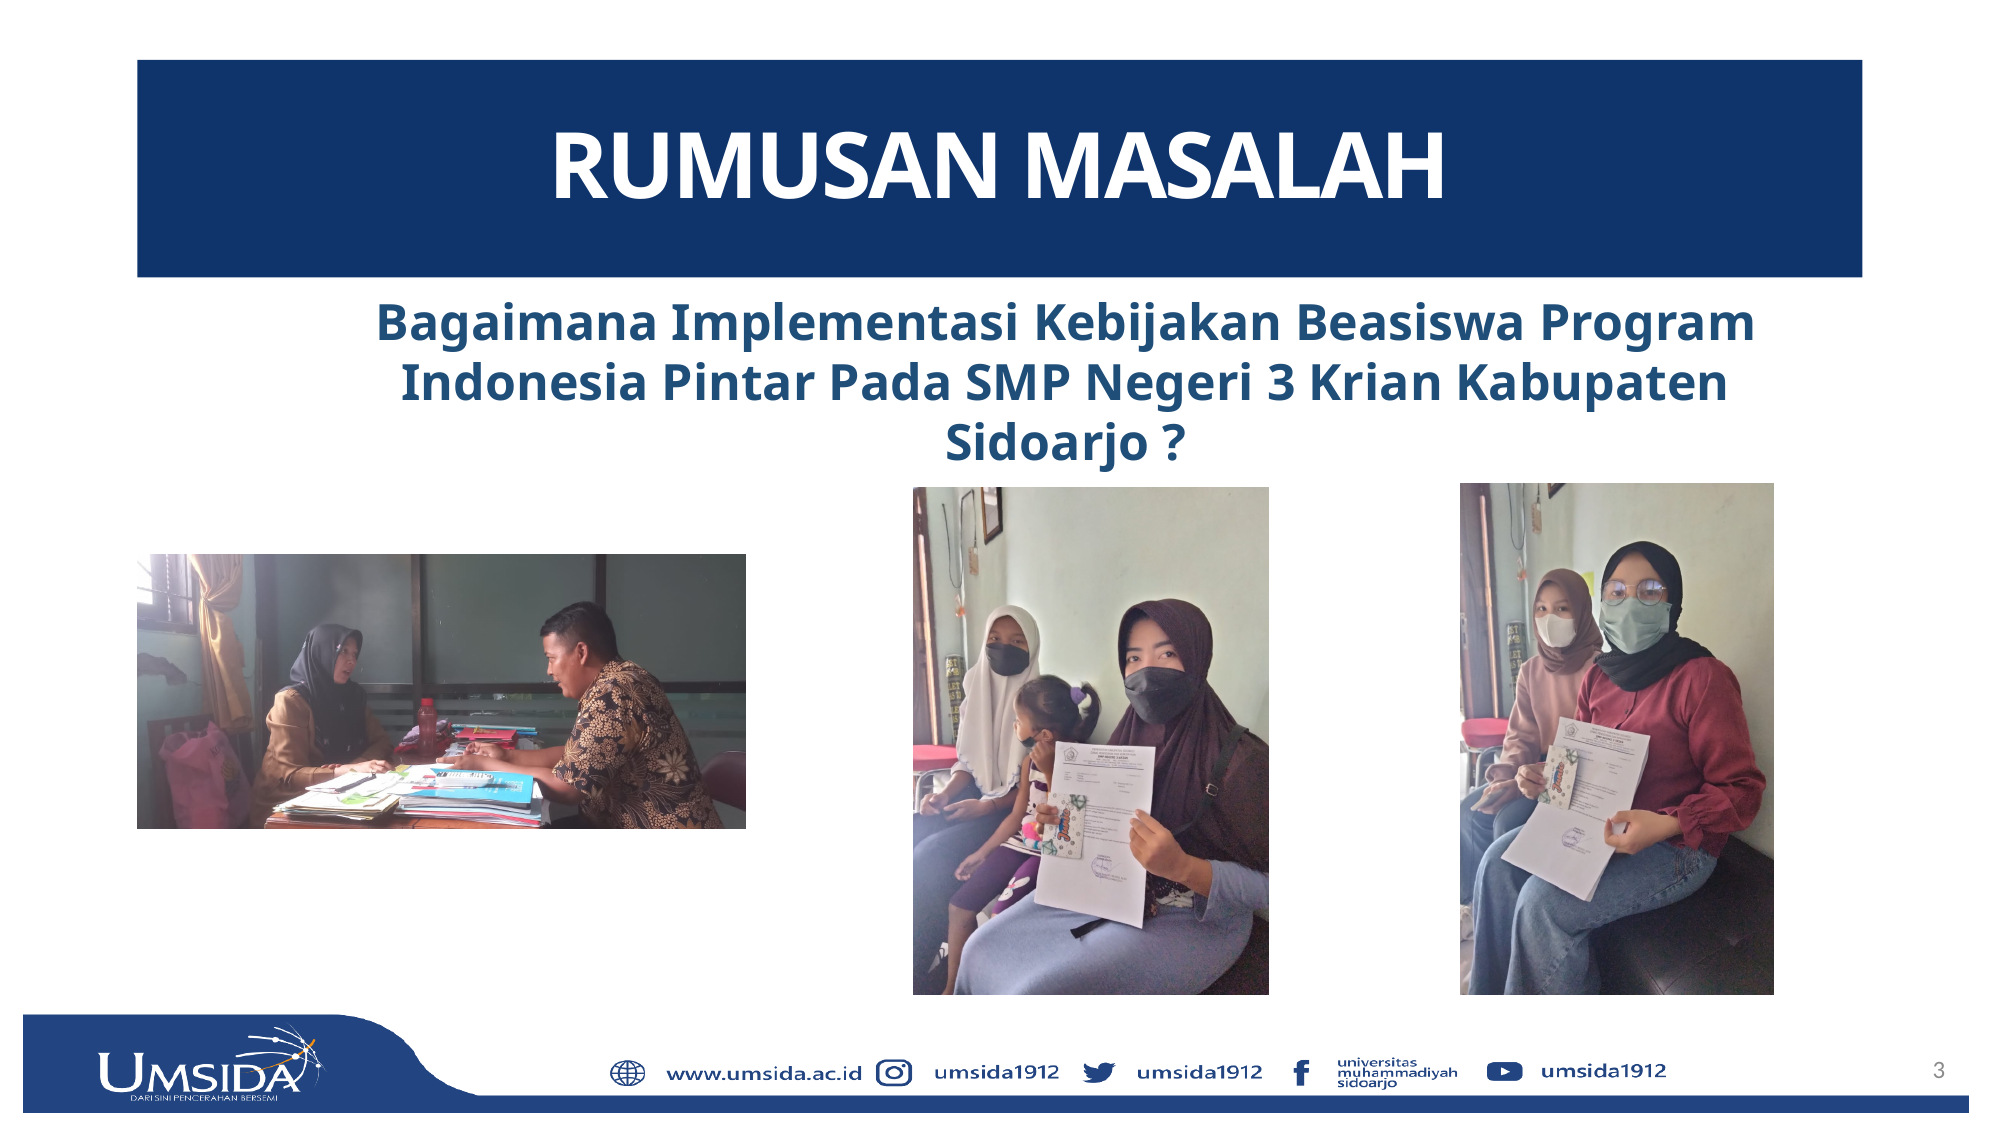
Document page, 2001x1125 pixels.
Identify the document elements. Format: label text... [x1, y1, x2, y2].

title RUMUSAN MASALAH [137, 59, 1863, 278]
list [913, 487, 1269, 995]
text_box Bagaimana Implementasi Kebijakan Beasiswa Program Indonesia Pintar Pada SMP Negeri 3 Krian Kabupaten Sidoarjo ? [301, 280, 1831, 481]
picture [23, 18, 1969, 1113]
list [137, 554, 746, 829]
